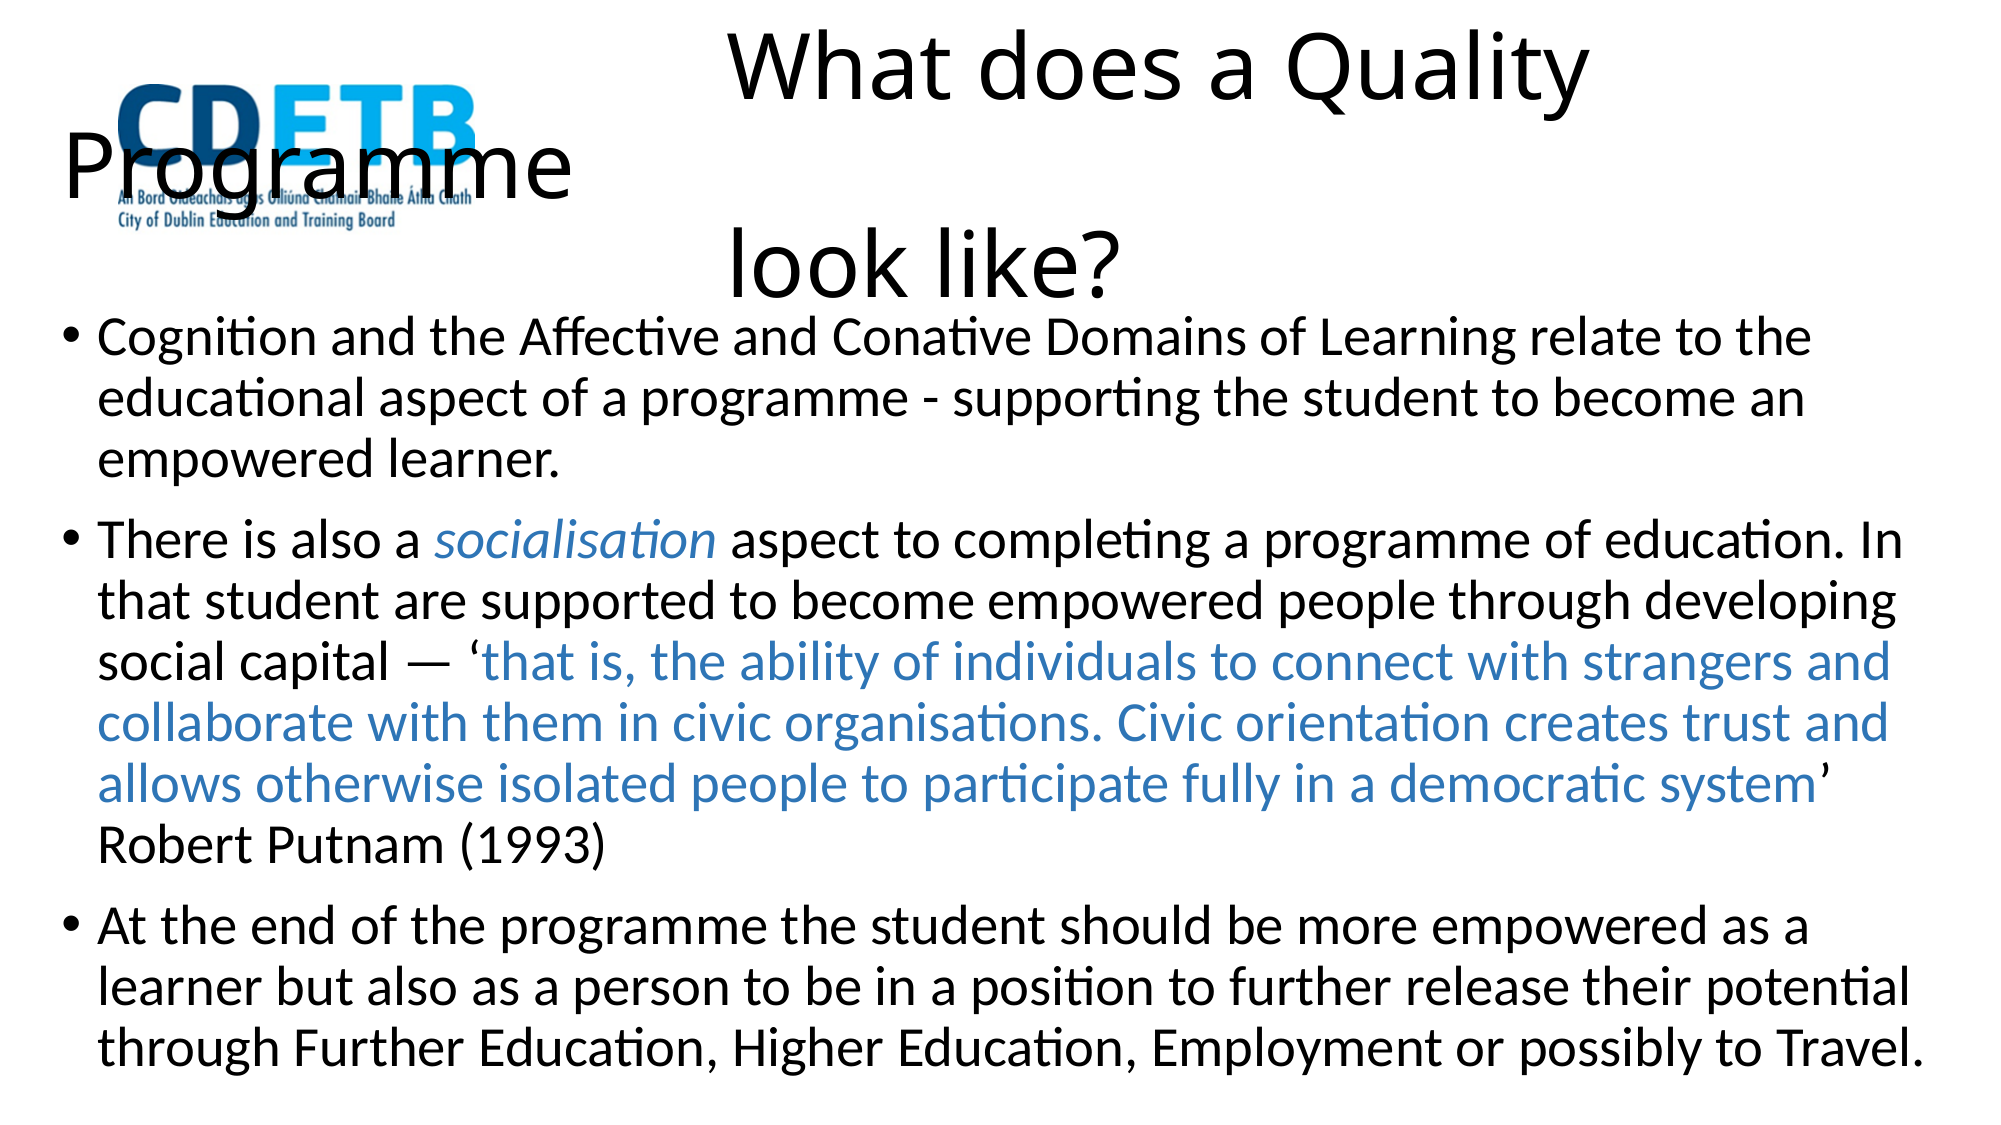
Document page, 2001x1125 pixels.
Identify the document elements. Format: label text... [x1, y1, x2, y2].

picture [118, 84, 475, 253]
list Cognition and the Affective and Conative Domains of Learning relate to the educational aspect of a programme - supporting the student to become an empowered learner. There is also a socialisation aspect to completing a programme of education. In that student are supported to become empowered people through developing social capital — ‘that is, the ability of individuals to connect with strangers and collaborate with them in civic organisations. Civic orientation creates trust and allows otherwise isolated people to participate fully in a democratic system’ Robert Putnam (1993) At the end of the programme the student should be more empowered as a learner but also as a person to be in a position to further release their potential through Further Education, Higher Education, Employment or possibly to Travel. [46, 299, 1946, 1125]
title What does a Quality Programme look like? [46, 59, 1863, 278]
picture [433, 101, 453, 116]
